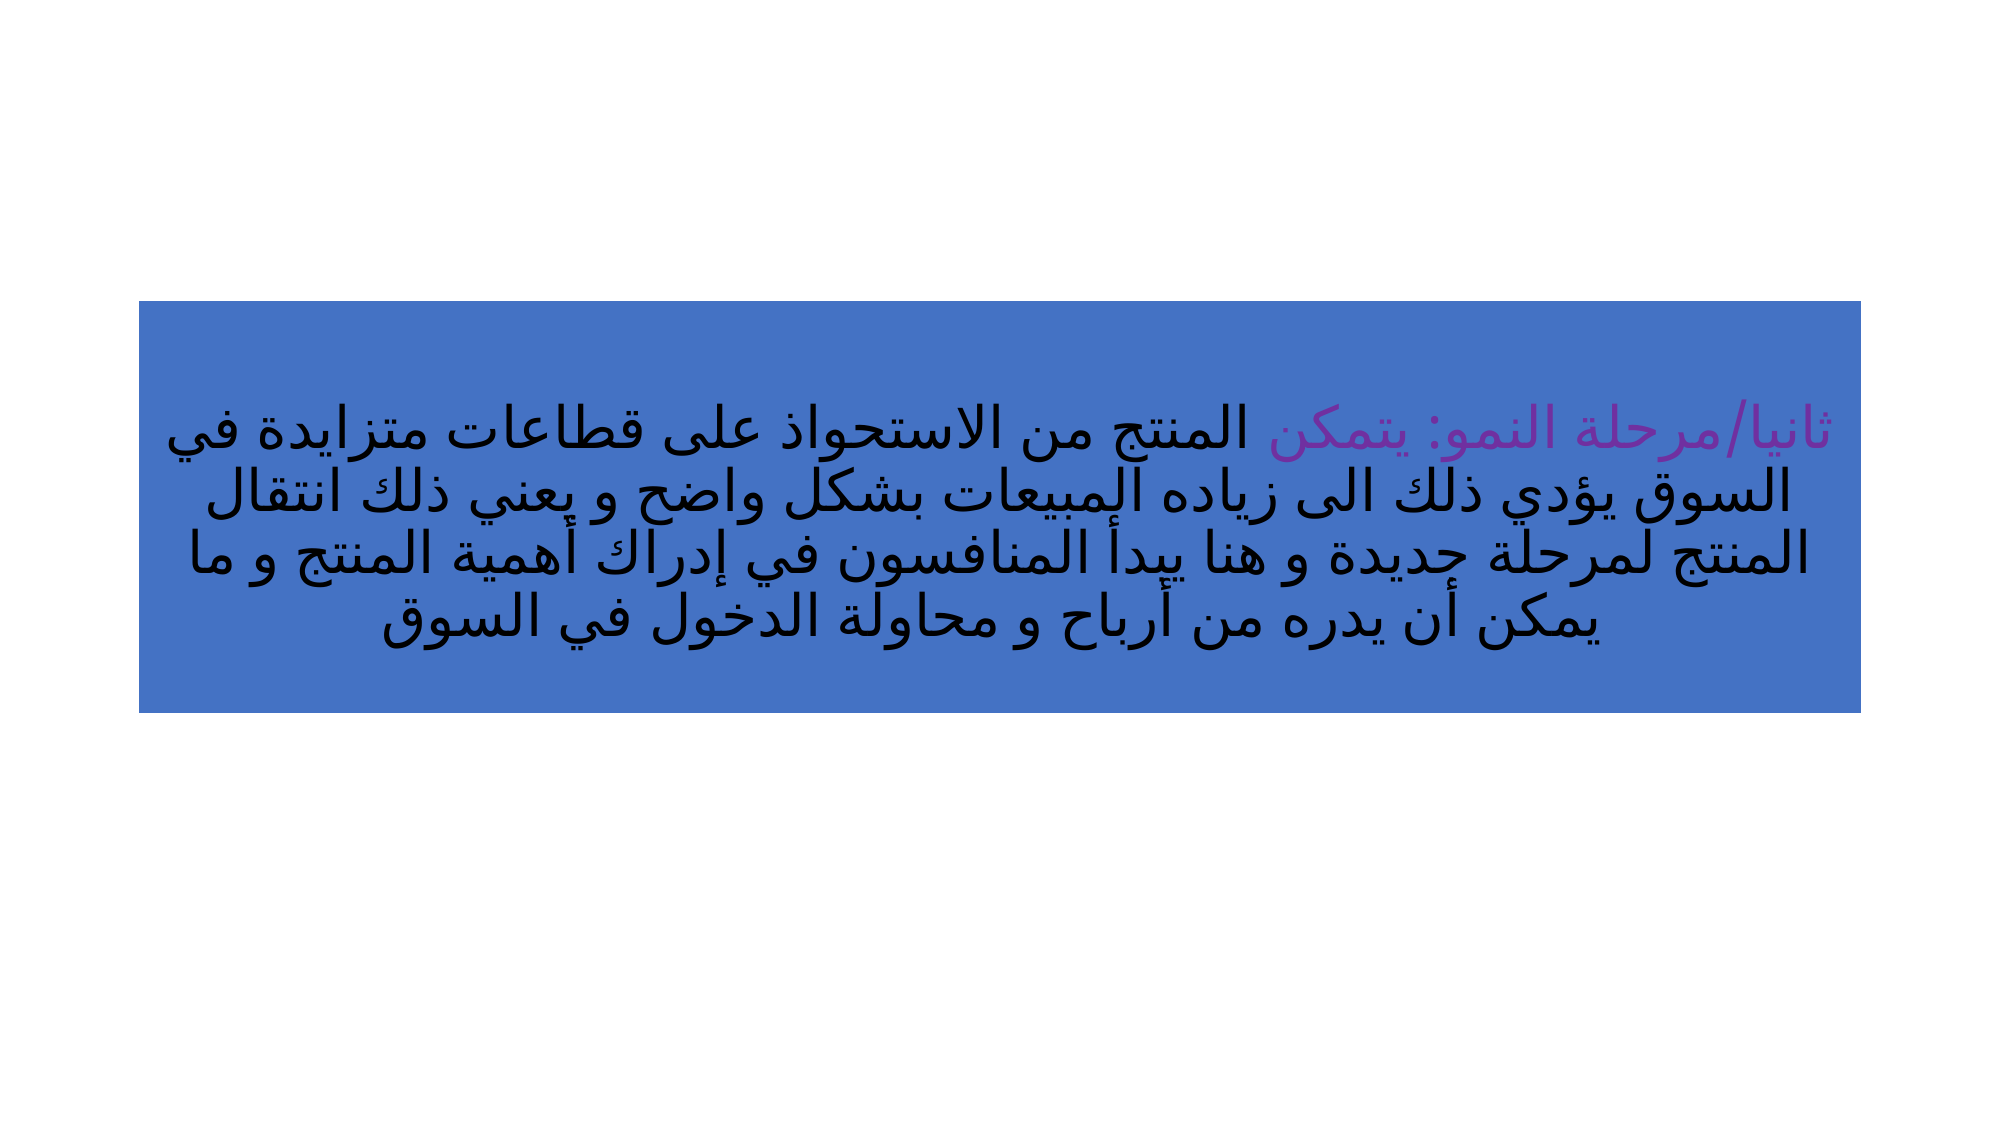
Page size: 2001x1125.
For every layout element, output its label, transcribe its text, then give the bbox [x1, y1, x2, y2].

list ثانيا/مرحلة النمو: يتمكن المنتج من الاستحواذ على قطاعات متزايدة في السوق يؤدي ذلك الى زياده المبيعات بشكل واضح و يعني ذلك انتقال المنتج لمرحلة جديدة و هنا يبدأ المنافسون في إدراك أهمية المنتج و ما يمكن أن يدره من أرباح و محاولة الدخول في السوق [136, 298, 1864, 716]
